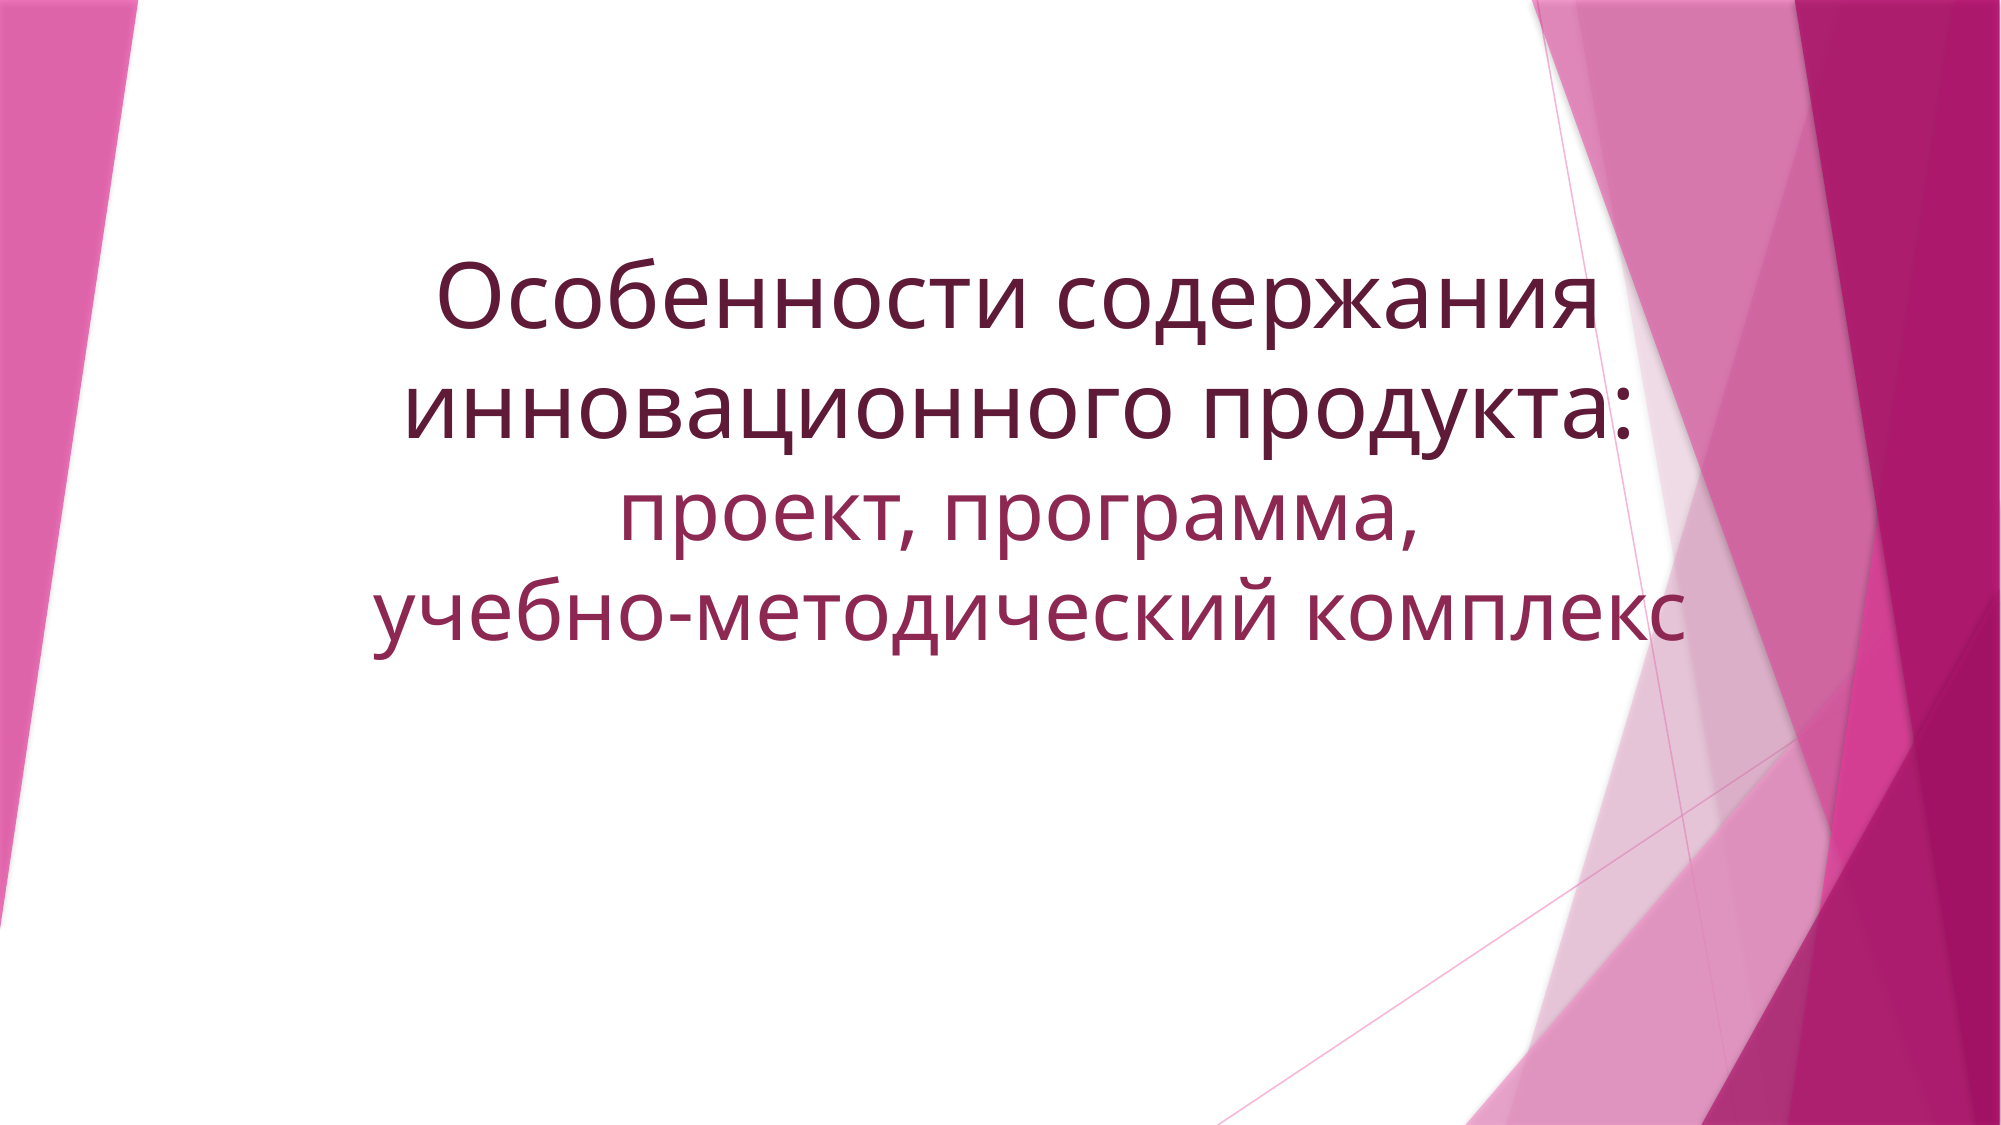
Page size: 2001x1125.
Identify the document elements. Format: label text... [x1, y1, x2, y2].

title Особенности содержания инновационного продукта: проект, программа, учебно-методический комплекс [247, 394, 1815, 665]
